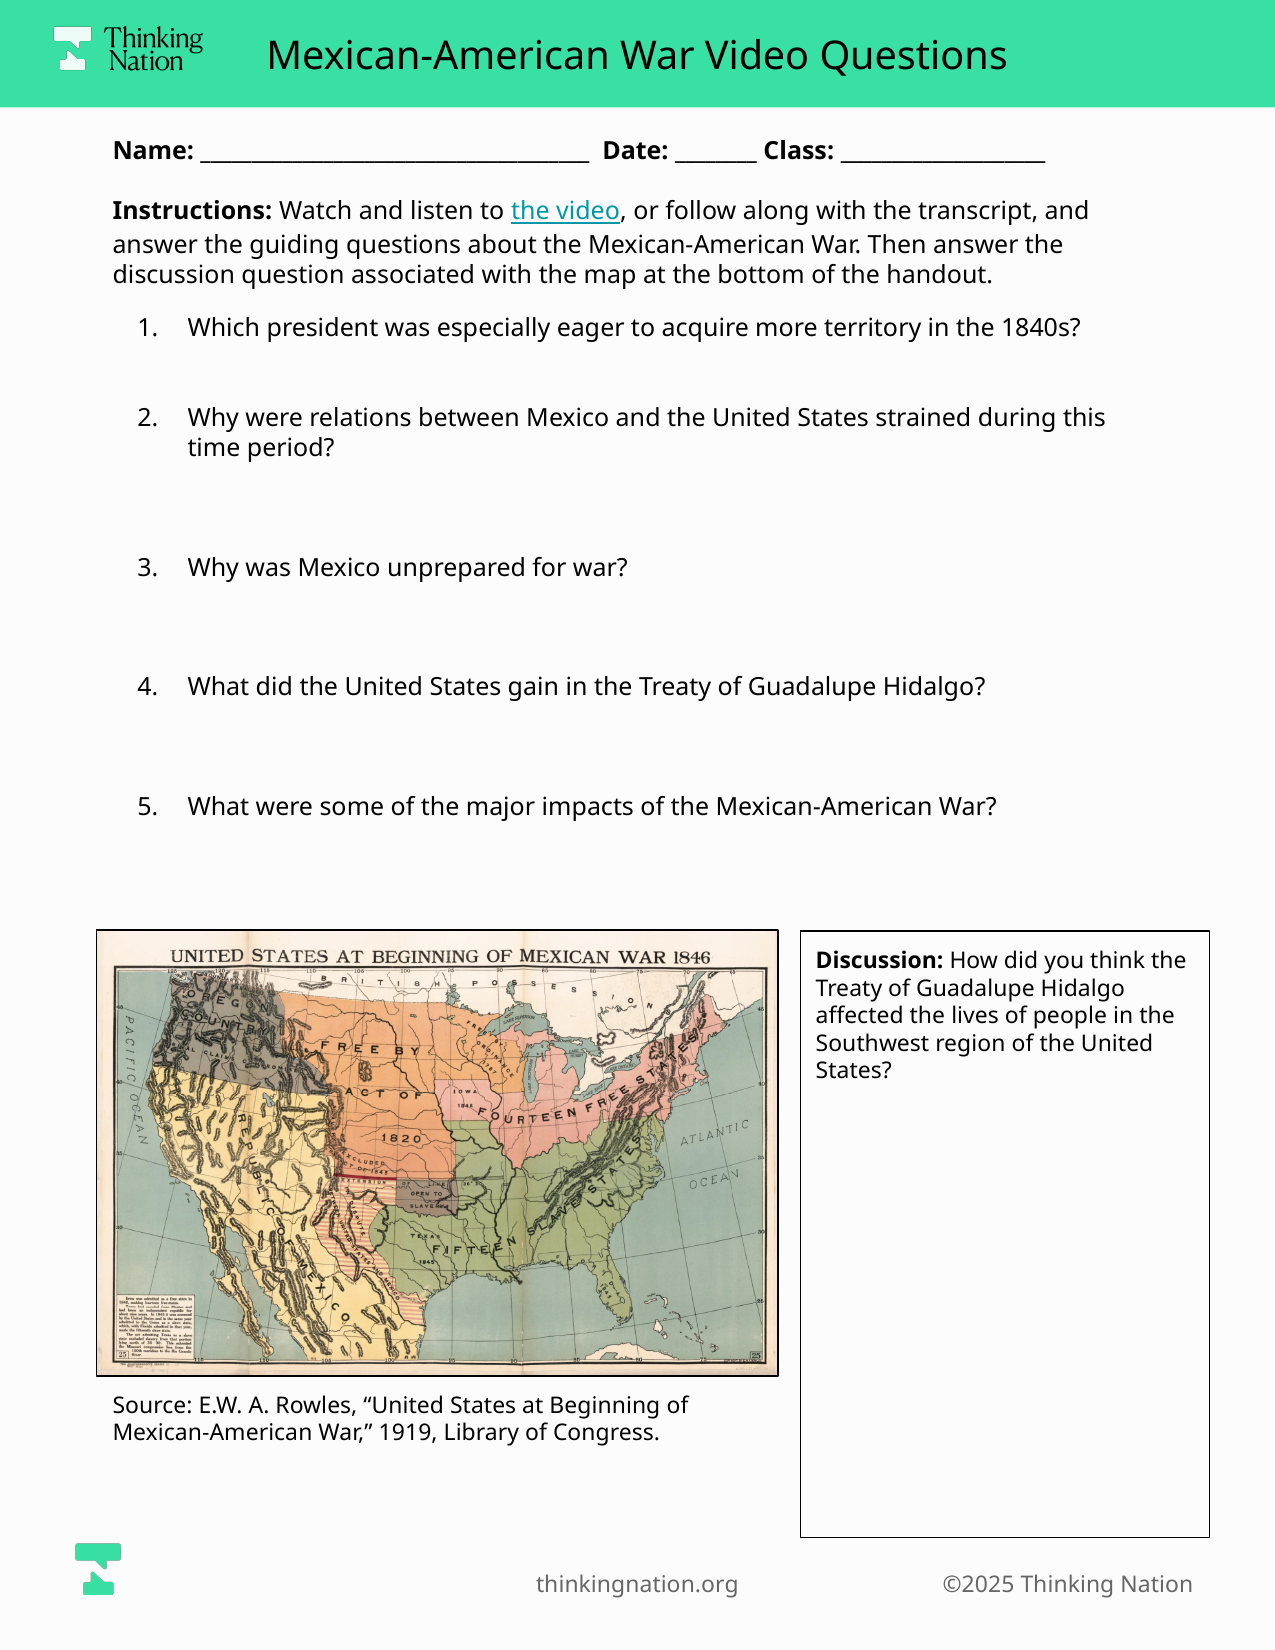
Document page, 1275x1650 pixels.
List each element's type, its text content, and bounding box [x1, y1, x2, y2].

text_box Discussion: How did you think the Treaty of Guadalupe Hidalgo affected the lives of people in the Southwest region of the United States? [800, 930, 1210, 1538]
picture [97, 930, 778, 1376]
text_box Which president was especially eager to acquire more territory in the 1840s? Why were relations between Mexico and the United States strained during this time period? Why was Mexico unprepared for war? What did the United States gain in the Treaty of Guadalupe Hidalgo? What were some of the major impacts of the Mexican-American War? [97, 296, 1178, 896]
text_box Name: ______________________________________ Date: ________ Class: ____________________ Instructions: Watch and listen to the video, or follow along with the transcript, and answer the guiding questions about the Mexican-American War. Then answer the discussion question associated with the map at the bottom of the handout. [97, 119, 1178, 296]
picture [62, 1533, 134, 1605]
picture [36, 12, 208, 84]
text_box ©2025 Thinking Nation [907, 1553, 1210, 1605]
text_box thinkingnation.org [486, 1553, 789, 1605]
text_box Mexican-American War Video Questions [0, 0, 1275, 108]
text_box Source: E.W. A. Rowles, “United States at Beginning of Mexican-American War,” 1919, Library of Congress. [97, 1383, 778, 1461]
